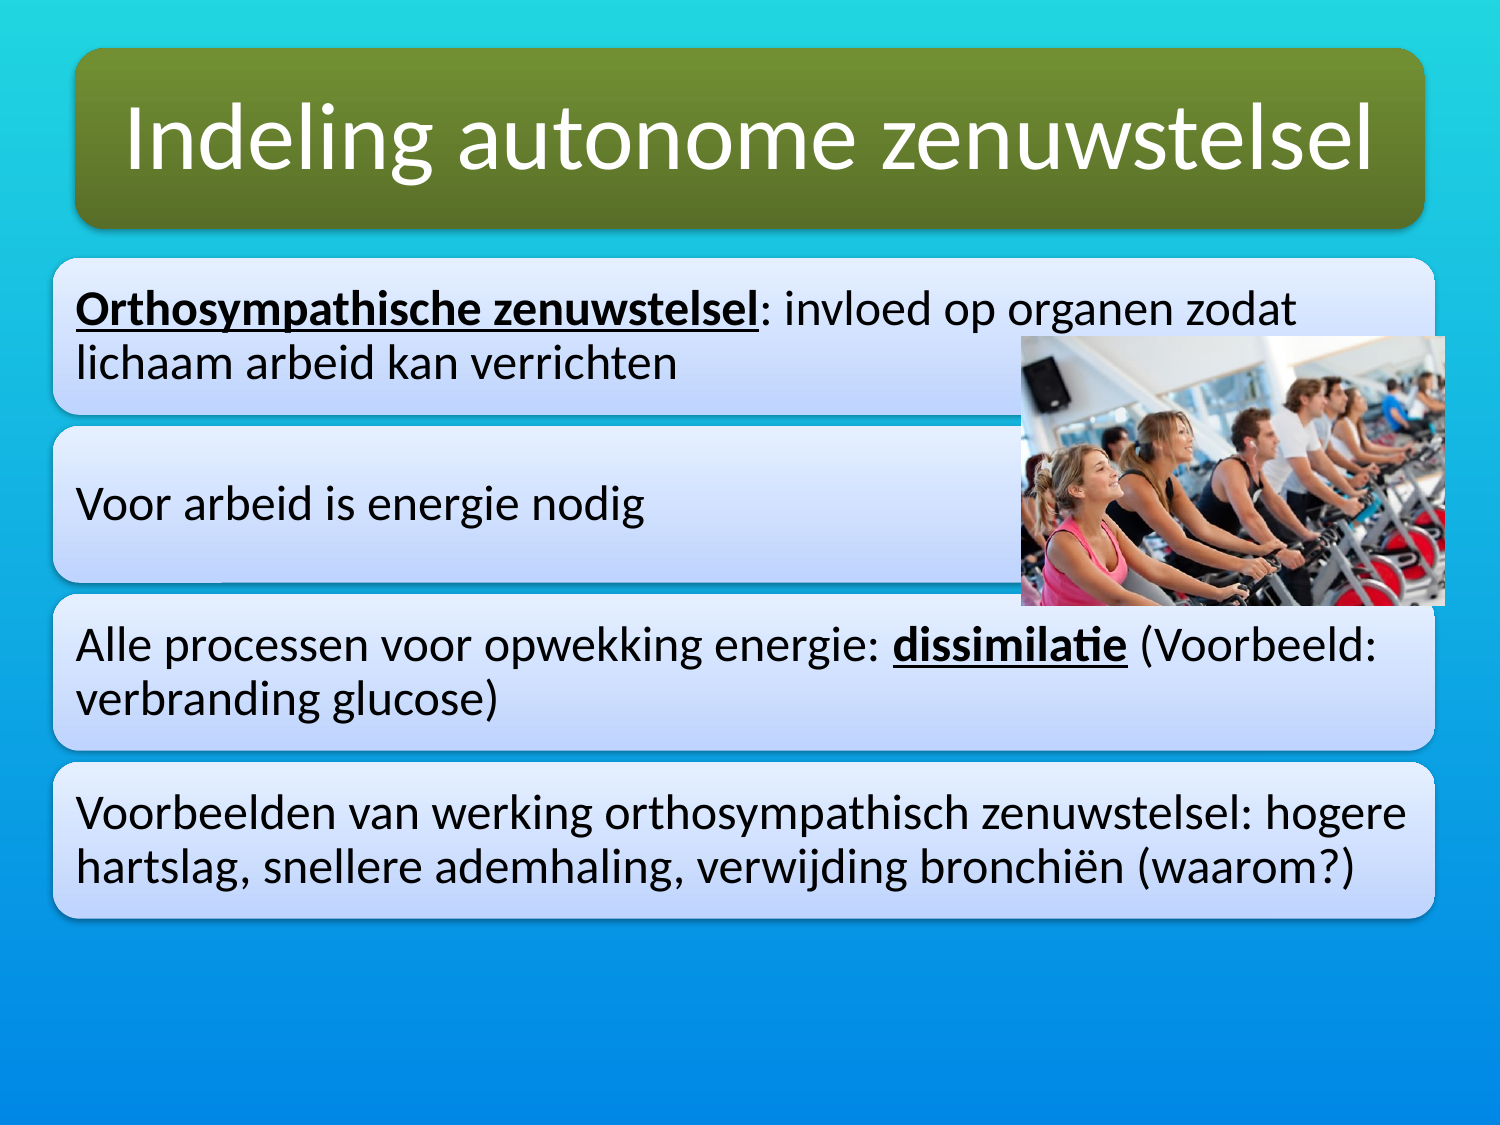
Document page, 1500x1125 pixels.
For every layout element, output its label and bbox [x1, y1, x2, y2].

text_box [74, 44, 1426, 233]
picture [1021, 336, 1500, 606]
list [52, 255, 1436, 922]
